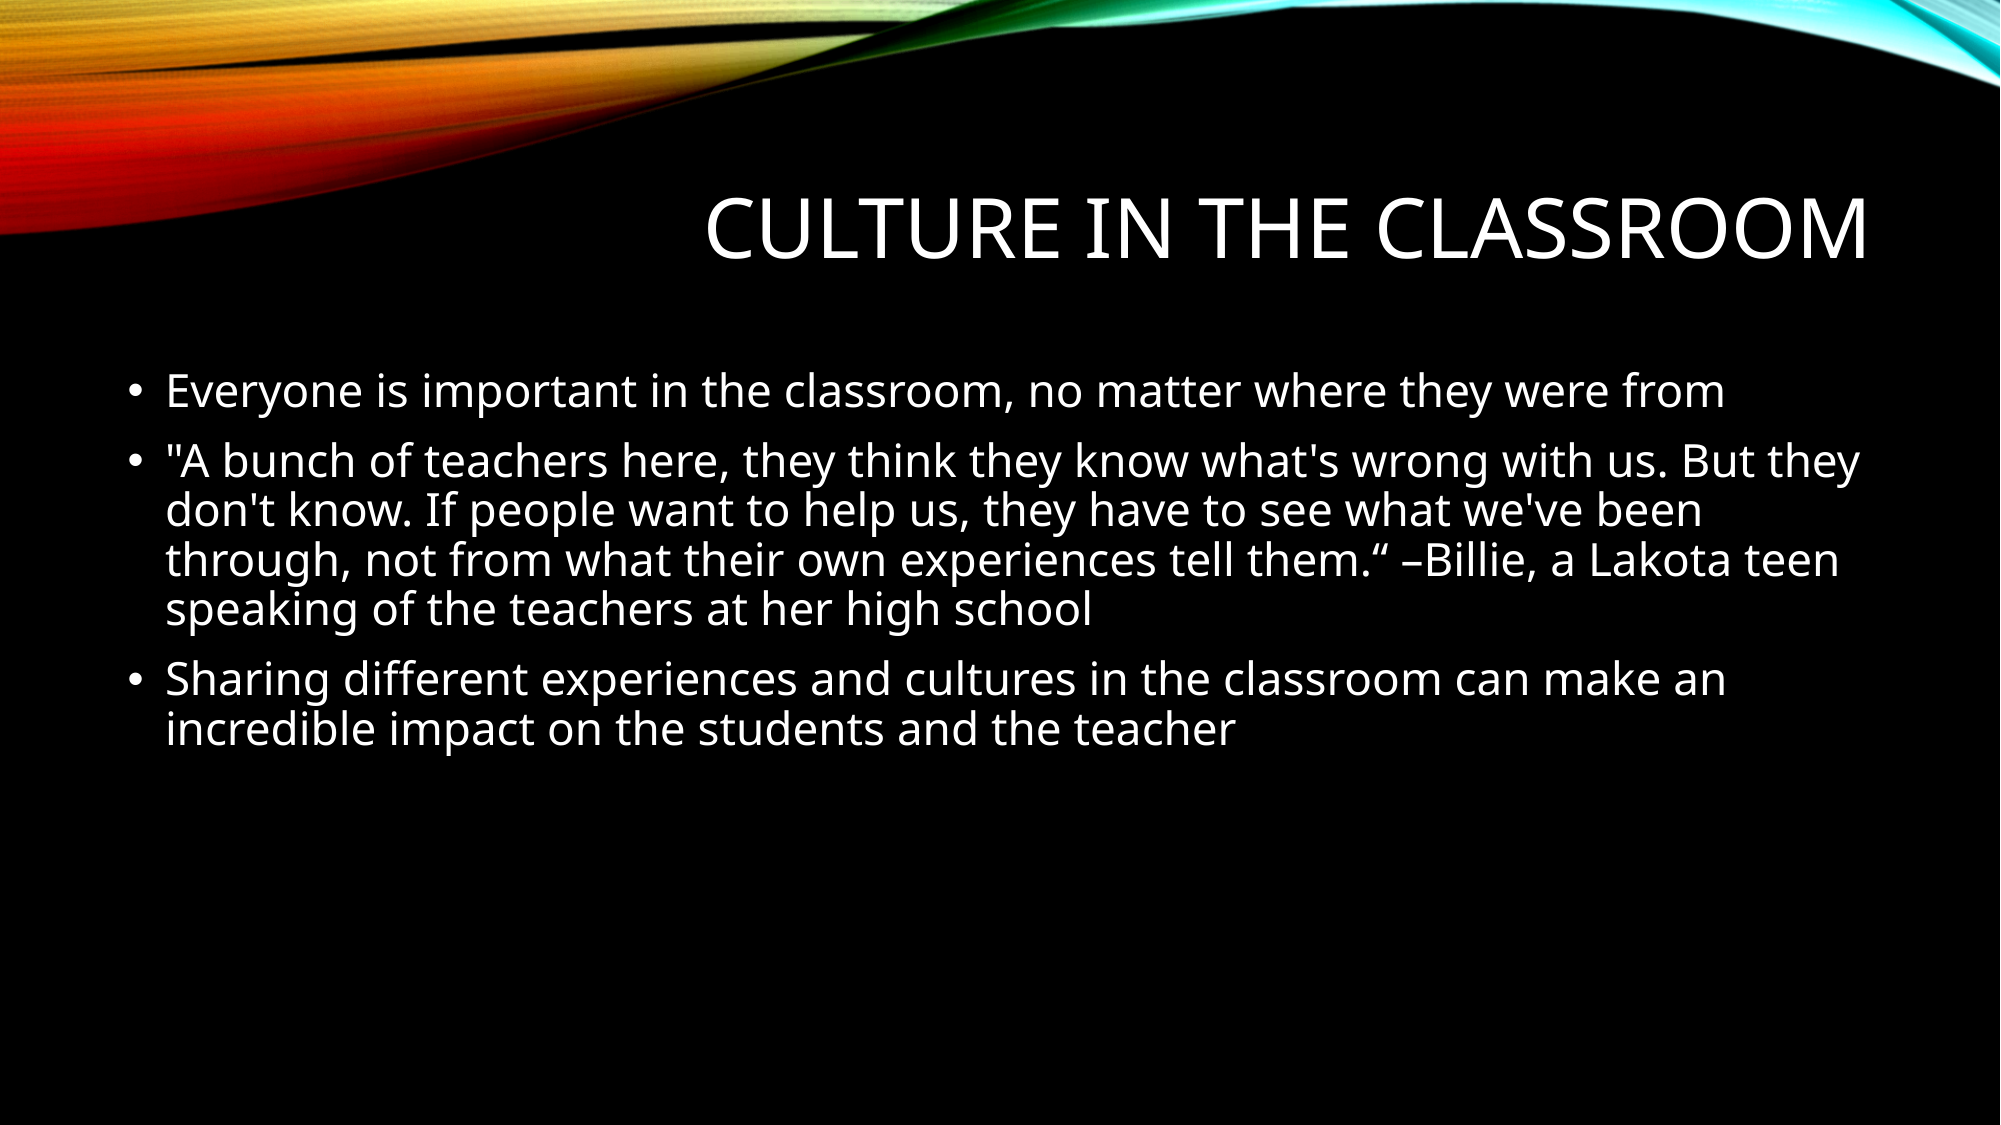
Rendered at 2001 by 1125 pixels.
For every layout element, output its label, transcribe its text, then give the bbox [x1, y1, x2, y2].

title Culture in the classroom [474, 125, 1888, 338]
list Everyone is important in the classroom, no matter where they were from "A bunch of teachers here, they think they know what's wrong with us. But they don't know. If people want to help us, they have to see what we've been through, not from what their own experiences tell them.“ –Billie, a Lakota teen speaking of the teachers at her high school Sharing different experiences and cultures in the classroom can make an incredible impact on the students and the teacher [112, 360, 1888, 1021]
picture [0, 0, 2000, 237]
